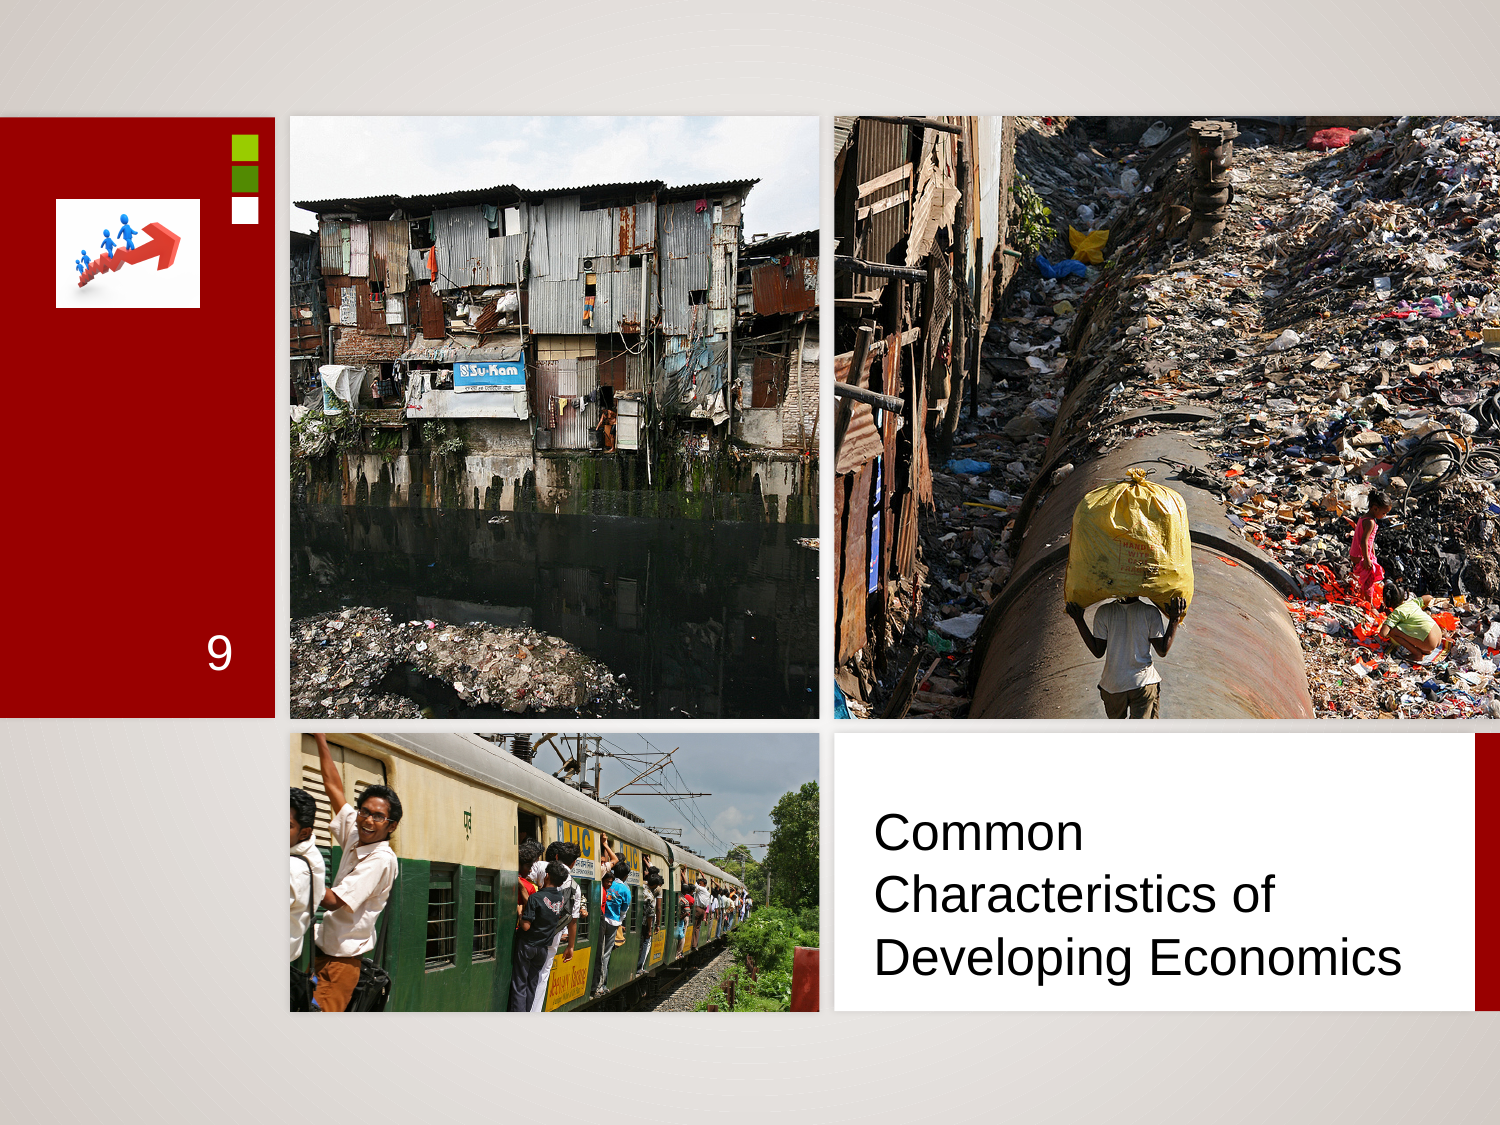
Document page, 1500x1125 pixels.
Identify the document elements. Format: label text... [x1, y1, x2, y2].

picture [289, 116, 820, 719]
title Common Characteristics of Developing Economics [858, 767, 1452, 994]
picture [833, 116, 1500, 719]
picture [289, 732, 820, 1012]
picture [56, 199, 201, 308]
slide_number 9 [56, 600, 249, 701]
